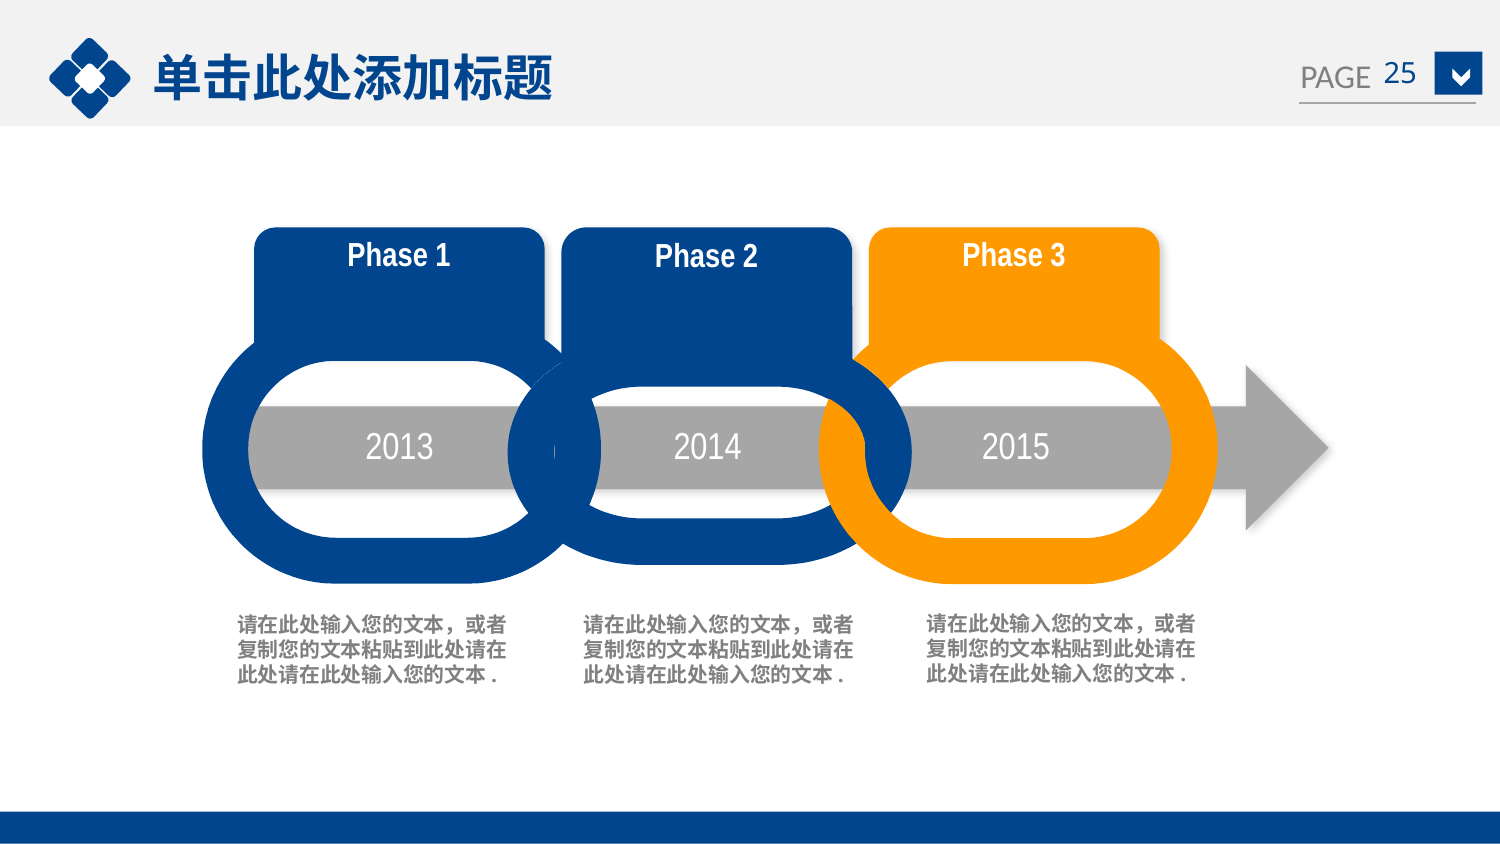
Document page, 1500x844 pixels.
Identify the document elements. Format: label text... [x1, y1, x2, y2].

text_box 请在此处输入您的文本，或者复制您的文本粘贴到此处请在此处请在此处输入您的文本. [225, 606, 530, 693]
text_box 单击此处添加标题 [137, 38, 568, 114]
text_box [52, 41, 127, 115]
slide_number 25 [1364, 51, 1437, 97]
text_box 请在此处输入您的文本，或者复制您的文本粘贴到此处请在此处请在此处输入您的文本. [572, 606, 876, 693]
text_box 请在此处输入您的文本，或者复制您的文本粘贴到此处请在此处请在此处输入您的文本. [915, 605, 1219, 692]
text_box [201, 314, 1329, 585]
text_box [253, 227, 1160, 313]
